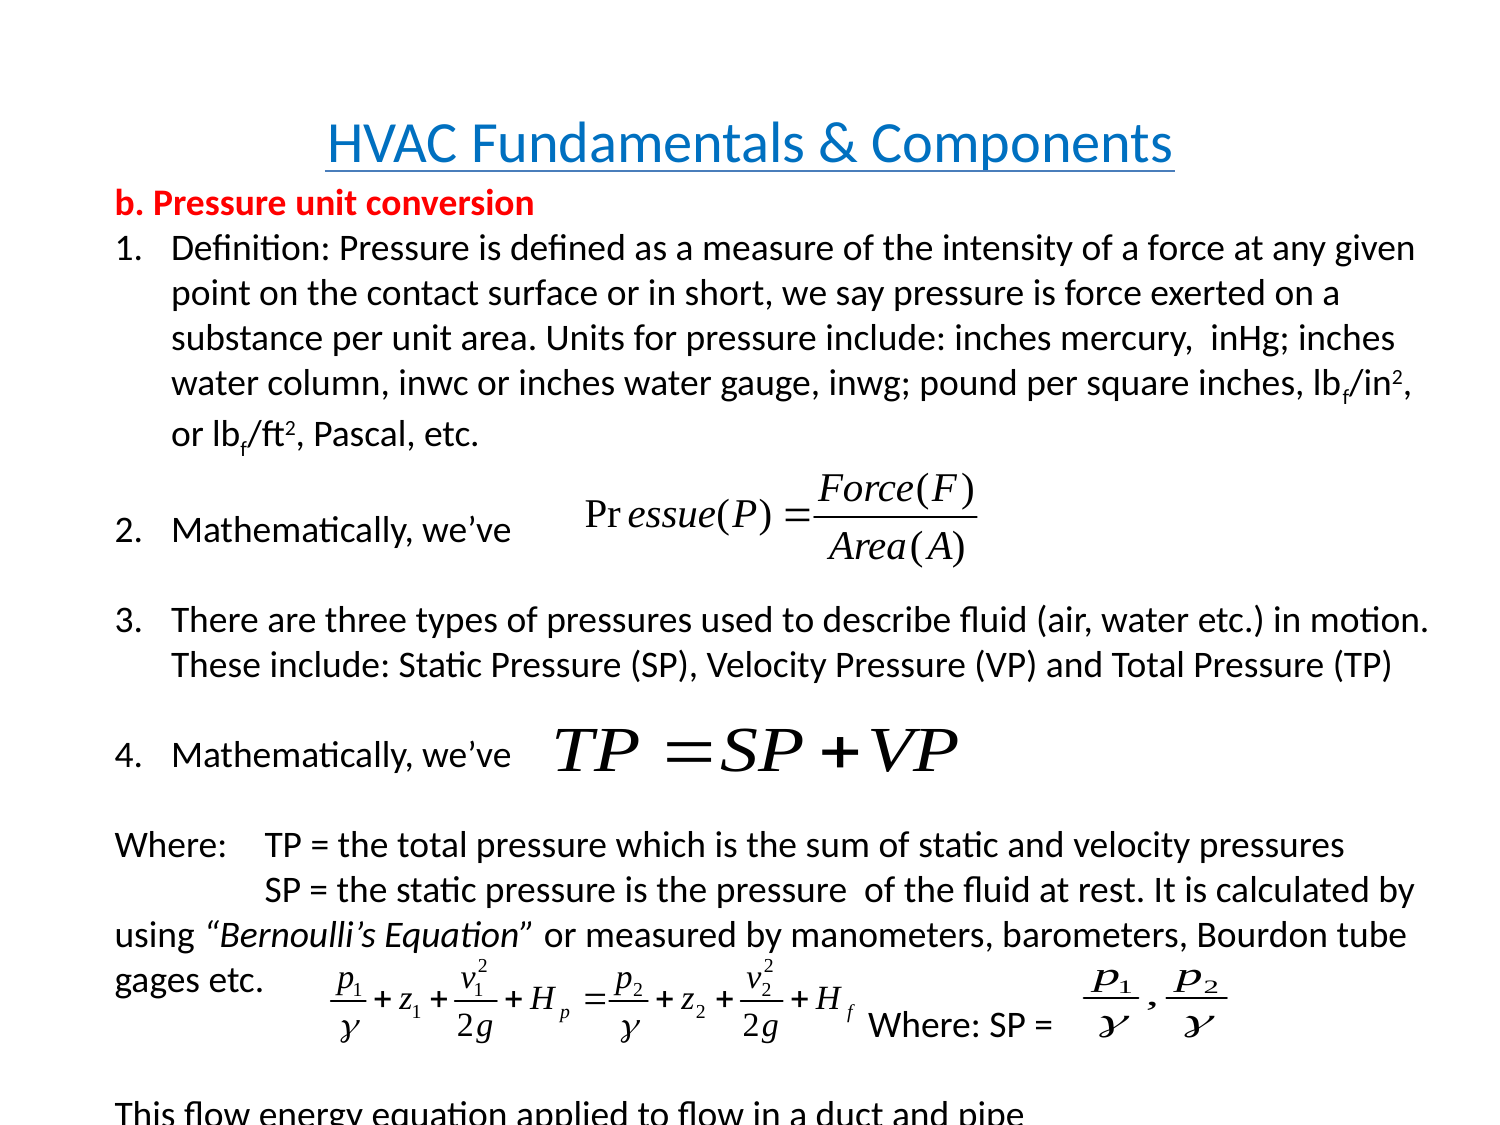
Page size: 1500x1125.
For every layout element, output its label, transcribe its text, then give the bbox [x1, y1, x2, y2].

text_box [544, 712, 976, 788]
text_box b. Pressure unit conversion Definition: Pressure is defined as a measure of the intensity of a force at any given point on the contact surface or in short, we say pressure is force exerted on a substance per unit area. Units for pressure include: inches mercury, inHg; inches water column, inwc or inches water gauge, inwg; pound per square inches, lbf/in2, or lbf/ft2, Pascal, etc. Mathematically, we’ve There are three types of pressures used to describe fluid (air, water etc.) in motion. These include: Static Pressure (SP), Velocity Pressure (VP) and Total Pressure (TP) Mathematically, we’ve Where: TP = the total pressure which is the sum of static and velocity pressures SP = the static pressure is the pressure of the fluid at rest. It is calculated by using “Bernoulli’s Equation” or measured by manometers, barometers, Bourdon tube gages etc. Where: SP = This flow energy equation applied to flow in a duct and pipe [99, 170, 1463, 1125]
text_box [578, 462, 985, 576]
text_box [1074, 954, 1238, 1044]
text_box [324, 949, 865, 1050]
title HVAC Fundamentals & Components [75, 45, 1425, 233]
